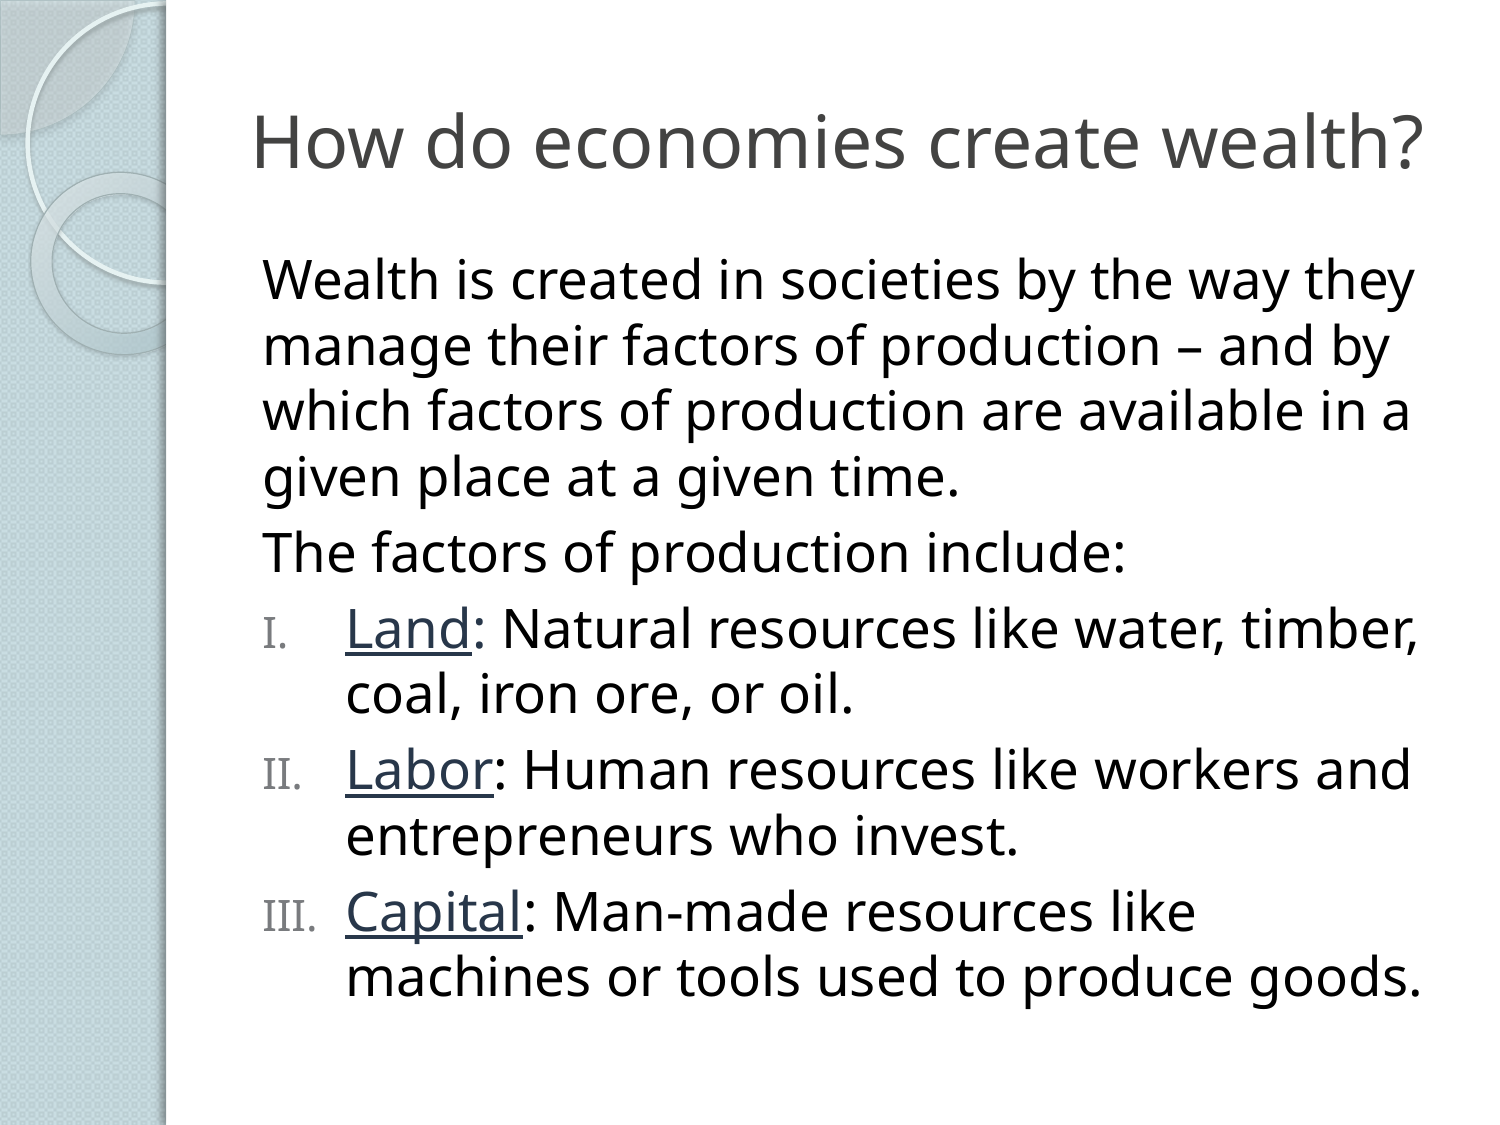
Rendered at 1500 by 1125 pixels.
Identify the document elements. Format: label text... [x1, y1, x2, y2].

list Wealth is created in societies by the way they manage their factors of production – and by which factors of production are available in a given place at a given time. The factors of production include: Land: Natural resources like water, timber, coal, iron ore, or oil. Labor: Human resources like workers and entrepreneurs who invest. Capital: Man-made resources like machines or tools used to produce goods. [235, 237, 1466, 1025]
title How do economies create wealth? [235, 45, 1466, 233]
